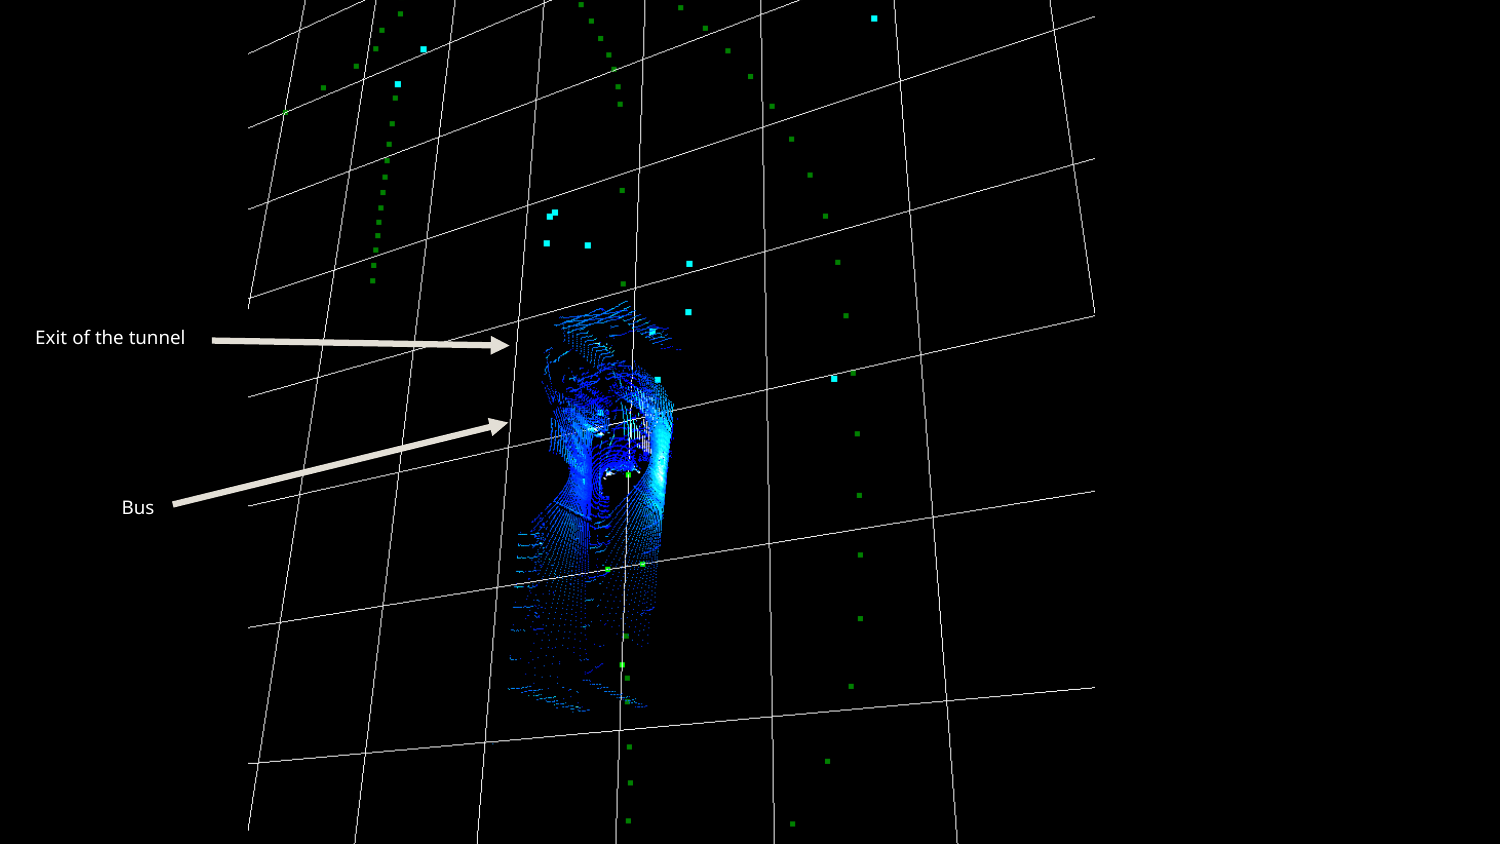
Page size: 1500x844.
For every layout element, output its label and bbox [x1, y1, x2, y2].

text_box [172, 422, 509, 505]
picture [0, 0, 1500, 844]
text_box [211, 340, 510, 346]
